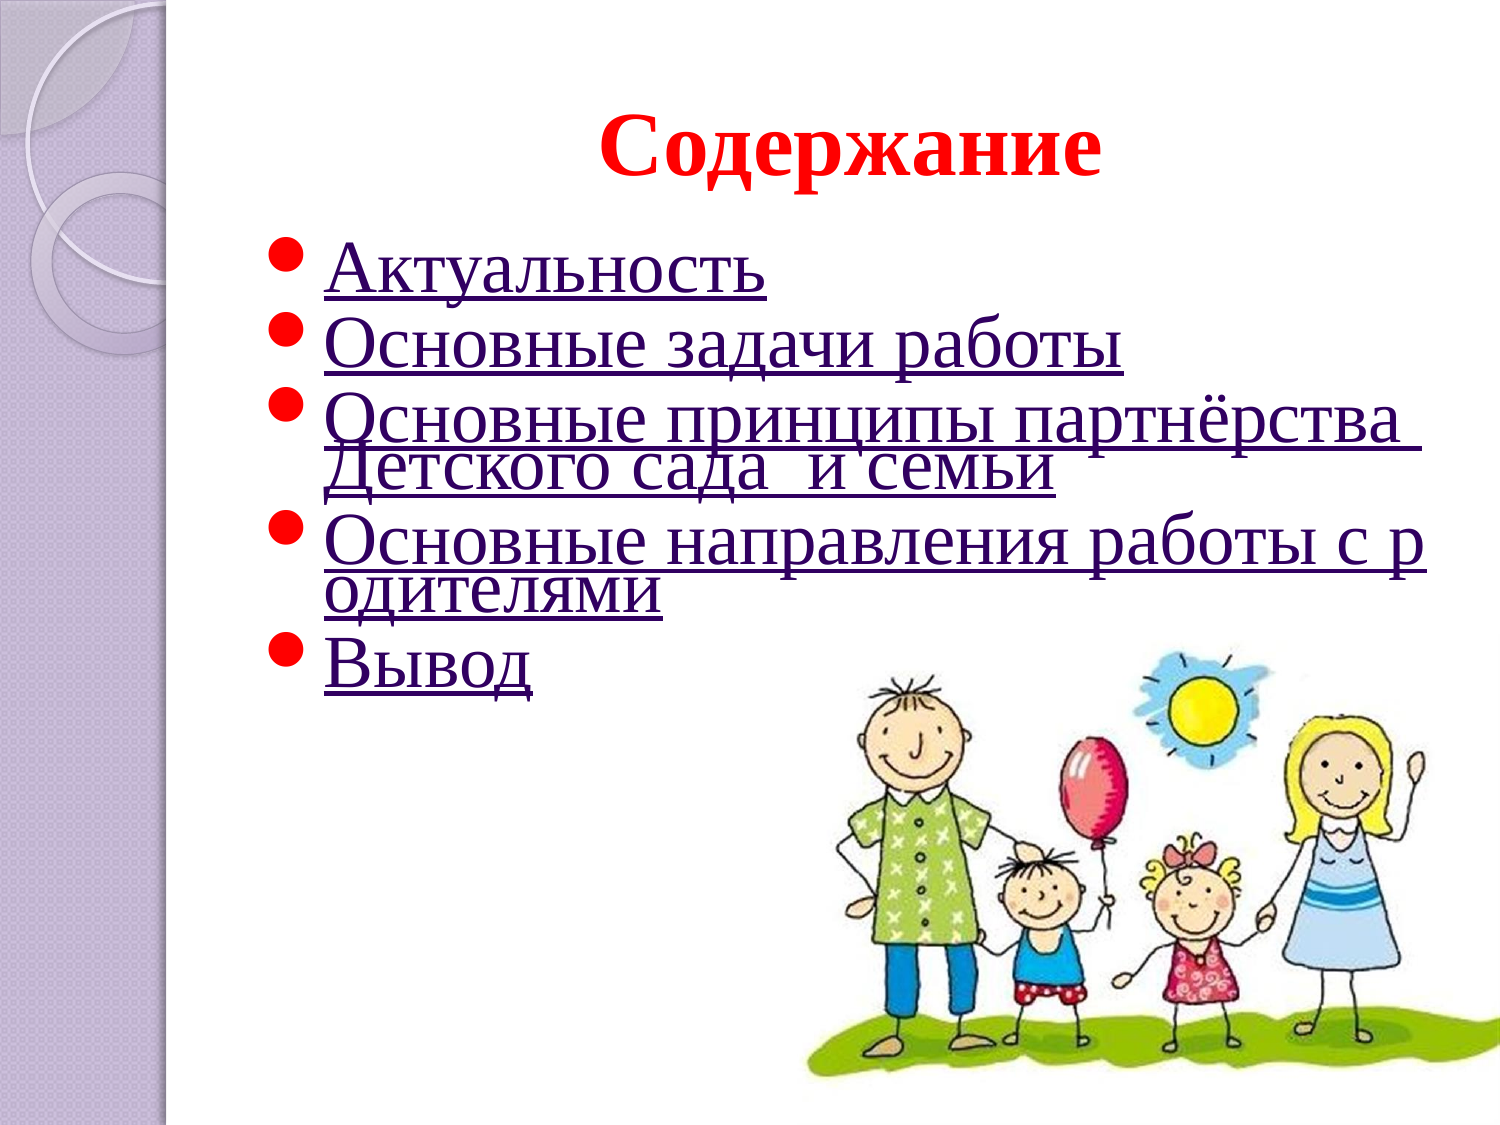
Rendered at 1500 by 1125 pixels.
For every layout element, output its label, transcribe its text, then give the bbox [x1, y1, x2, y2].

title Содержание [235, 45, 1466, 233]
picture [796, 634, 1500, 1125]
list Актуальность Основные задачи работы Основные принципы партнёрства Детского сада и семьи Основные направления работы с родителями Вывод [235, 237, 1466, 811]
